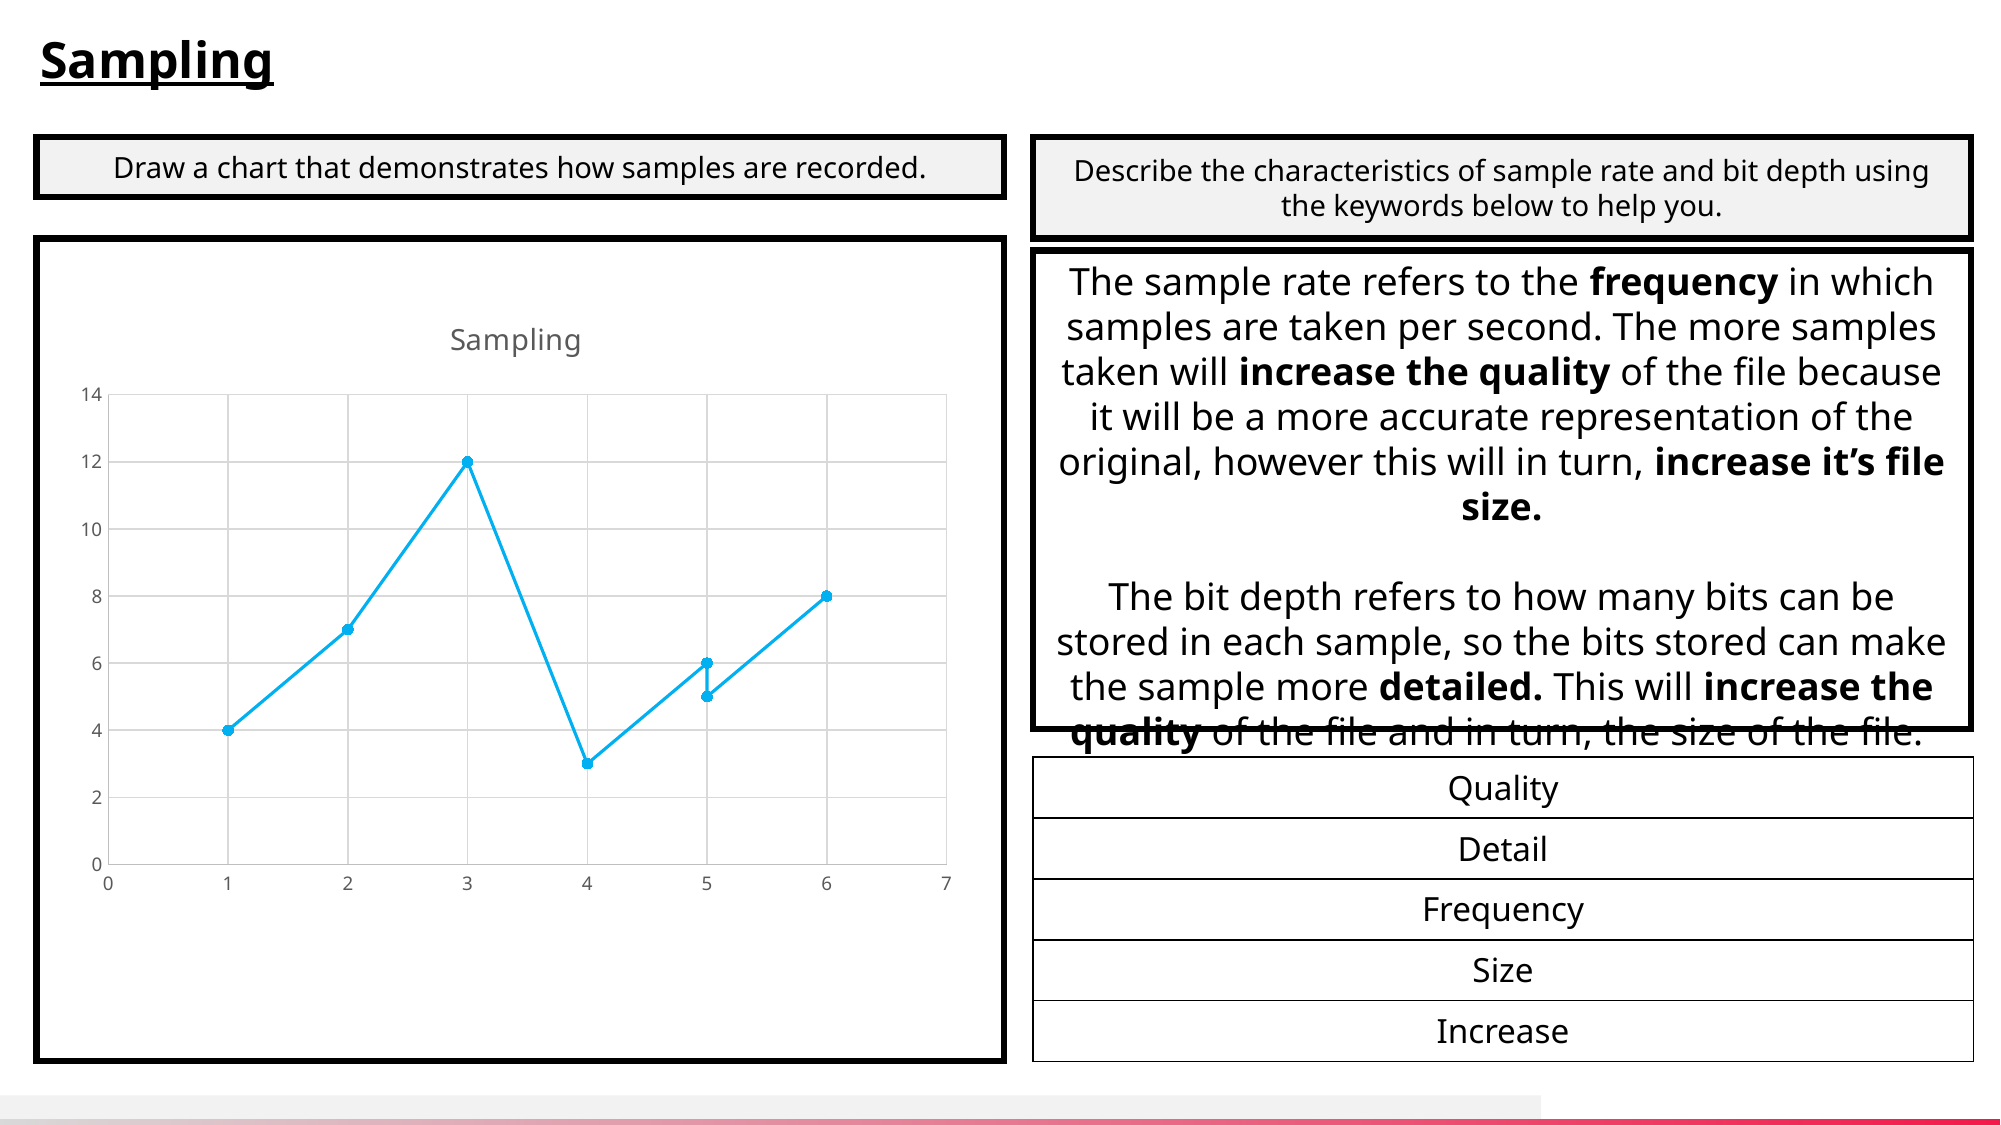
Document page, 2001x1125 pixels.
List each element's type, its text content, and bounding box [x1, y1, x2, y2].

table_cell Size [1034, 941, 1973, 1000]
table_cell Detail [1034, 819, 1973, 878]
chart [62, 290, 971, 910]
text_box [36, 237, 1005, 1062]
text_box The sample rate refers to the frequency in which samples are taken per second. The more samples taken will increase the quality of the file because it will be a more accurate representation of the original, however this will in turn, increase it’s file size. The bit depth refers to how many bits can be stored in each sample, so the bits stored can make the sample more detailed. This will increase the quality of the file and in turn, the size of the file. [1032, 249, 1972, 730]
table_cell Increase [1034, 1001, 1973, 1061]
table_cell Frequency [1034, 880, 1973, 939]
text_box Draw a chart that demonstrates how samples are recorded. [36, 136, 1005, 198]
table_header Quality [1034, 758, 1973, 817]
text_box Describe the characteristics of sample rate and bit depth using the keywords below to help you. [1032, 136, 1972, 239]
text_box Sampling [25, 21, 1095, 96]
